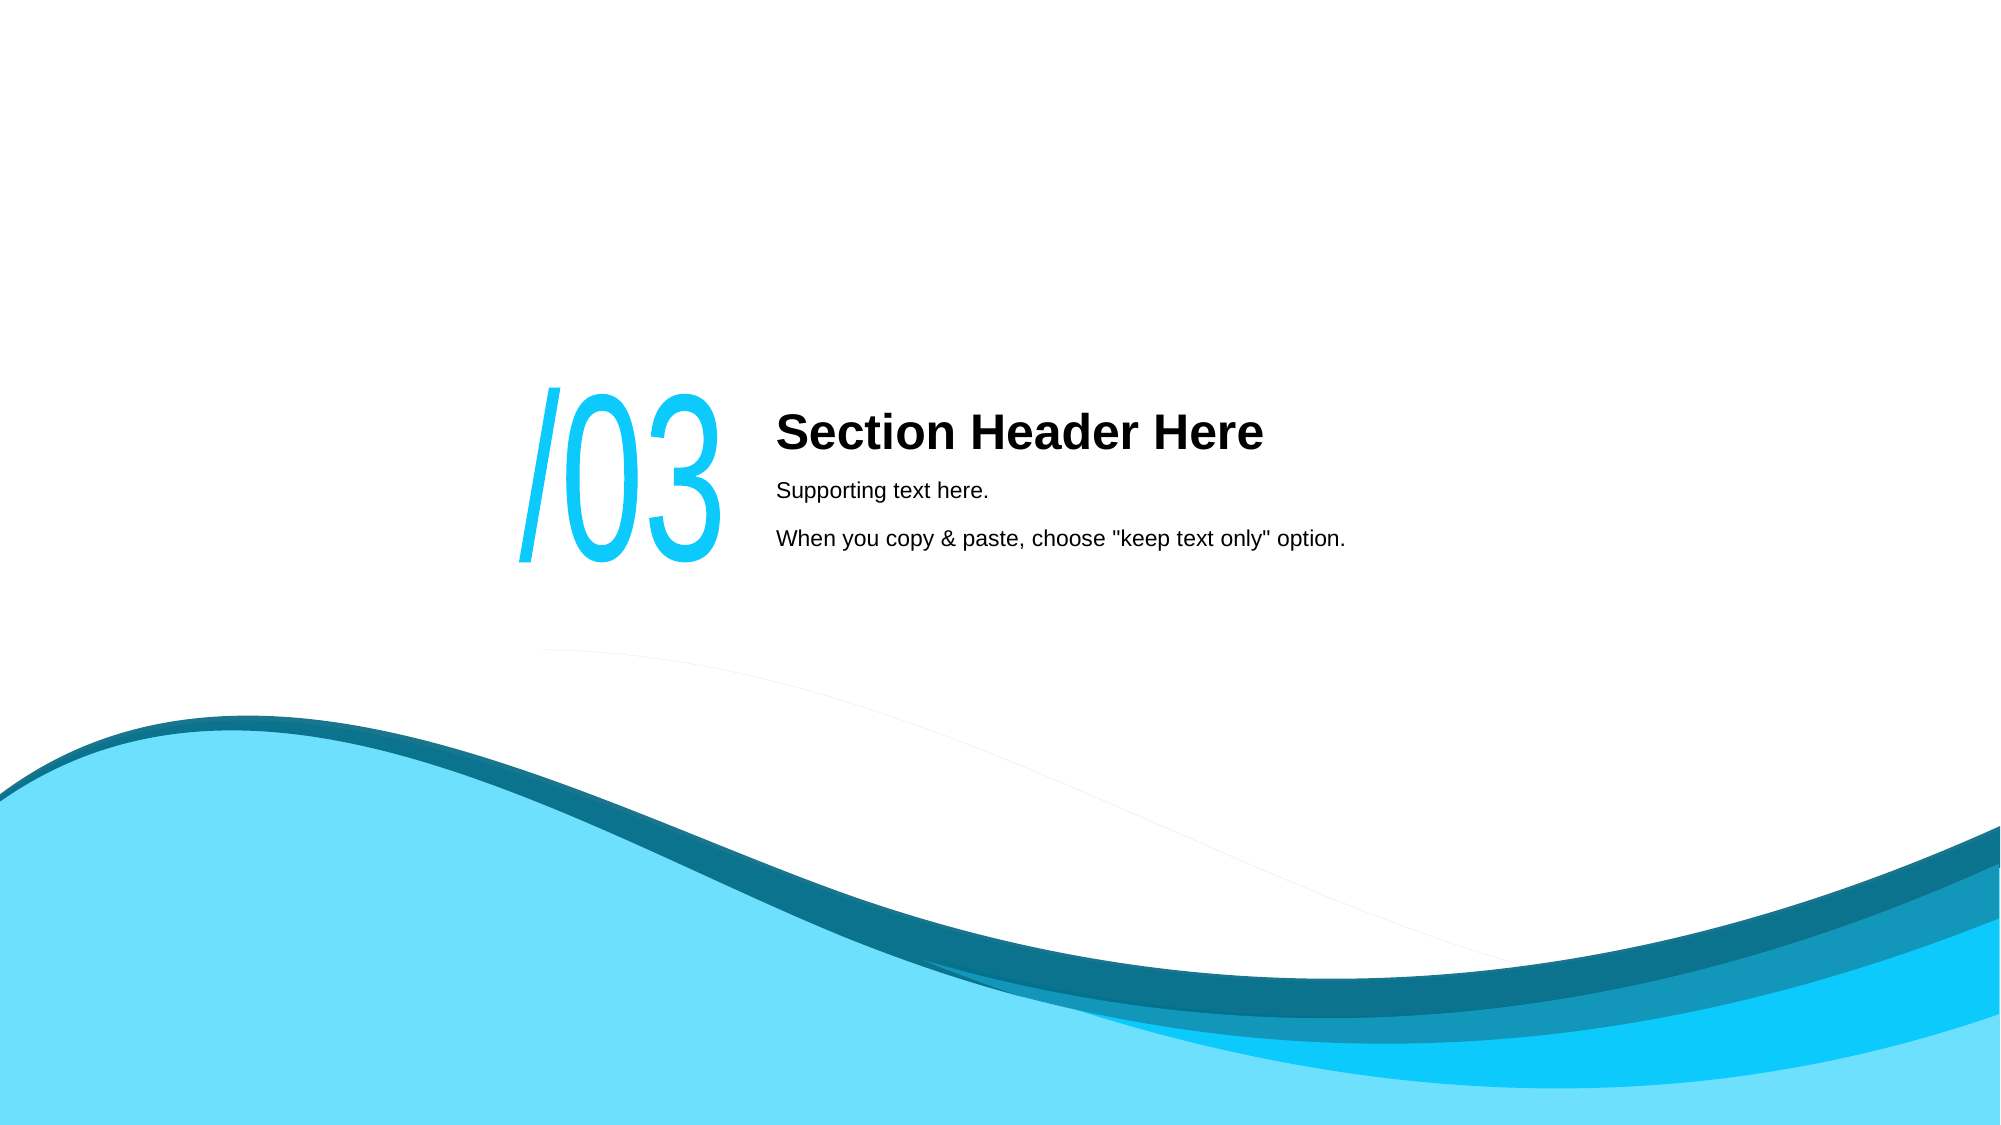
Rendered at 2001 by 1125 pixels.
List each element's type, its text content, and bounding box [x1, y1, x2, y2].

list Supporting text here. When you copy & paste, choose "keep text only" option. [761, 467, 1650, 635]
title Section Header Here [760, 320, 1650, 468]
